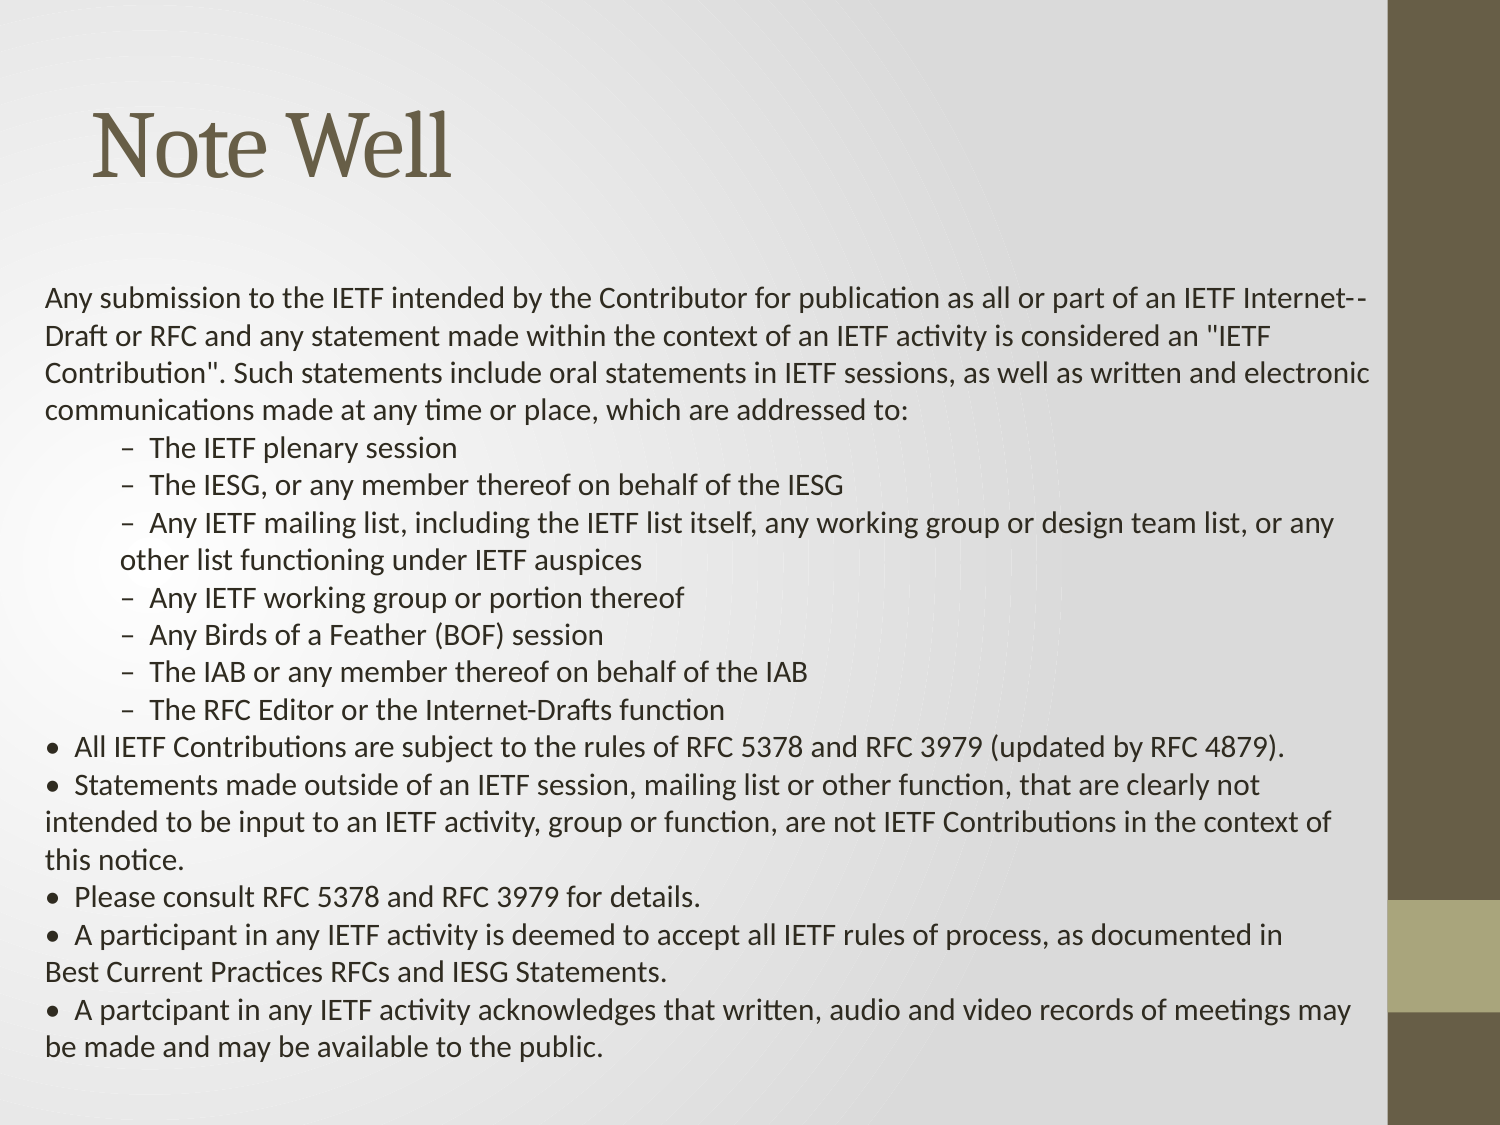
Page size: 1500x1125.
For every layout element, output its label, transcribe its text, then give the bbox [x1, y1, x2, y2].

text_box Any submission to the IETF intended by the Contributor for publication as all or part of an IETF Internet-­‐Draft or RFC and any statement made within the context of an IETF activity is considered an "IETF Contribution". Such statements include oral statements in IETF sessions, as well as written and electronic communications made at any time or place, which are addressed to: – The IETF plenary session – The IESG, or any member thereof on behalf of the IESG – Any IETF mailing list, including the IETF list itself, any working group or design team list, or any other list functioning under IETF auspices – Any IETF working group or portion thereof – Any Birds of a Feather (BOF) session – The IAB or any member thereof on behalf of the IAB – The RFC Editor or the Internet-Drafts function • All IETF Contributions are subject to the rules of RFC 5378 and RFC 3979 (updated by RFC 4879). • Statements made outside of an IETF session, mailing list or other function, that are clearly not intended to be input to an IETF activity, group or function, are not IETF Contributions in the context of this notice. • Please consult RFC 5378 and RFC 3979 for details. • A participant in any IETF activity is deemed to accept all IETF rules of process, as documented in Best Current Practices RFCs and IESG Statements. • A partcipant in any IETF activity acknowledges that written, audio and video records of meetings may be made and may be available to the public. [30, 232, 1391, 1071]
title Note Well [75, 45, 1325, 232]
